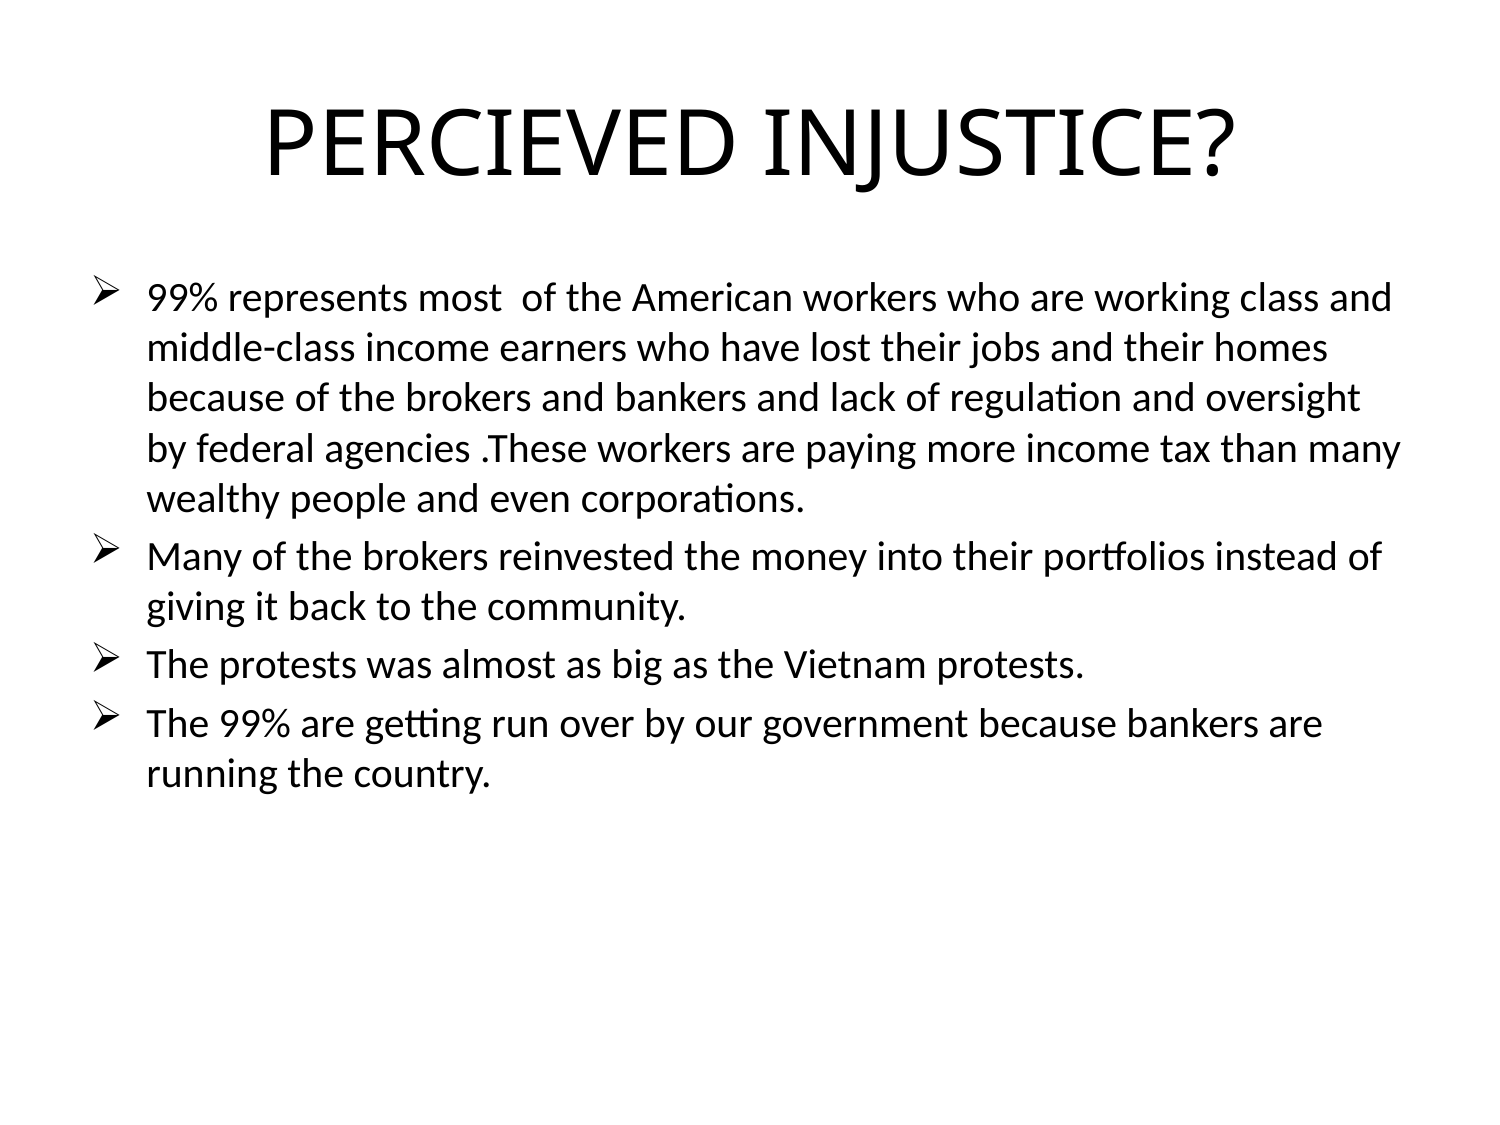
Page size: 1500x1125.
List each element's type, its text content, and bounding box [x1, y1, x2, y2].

list 99% represents most of the American workers who are working class and middle-class income earners who have lost their jobs and their homes because of the brokers and bankers and lack of regulation and oversight by federal agencies .These workers are paying more income tax than many wealthy people and even corporations. Many of the brokers reinvested the money into their portfolios instead of giving it back to the community. The protests was almost as big as the Vietnam protests. The 99% are getting run over by our government because bankers are running the country. [75, 262, 1425, 1005]
title PERCIEVED INJUSTICE? [75, 45, 1425, 233]
